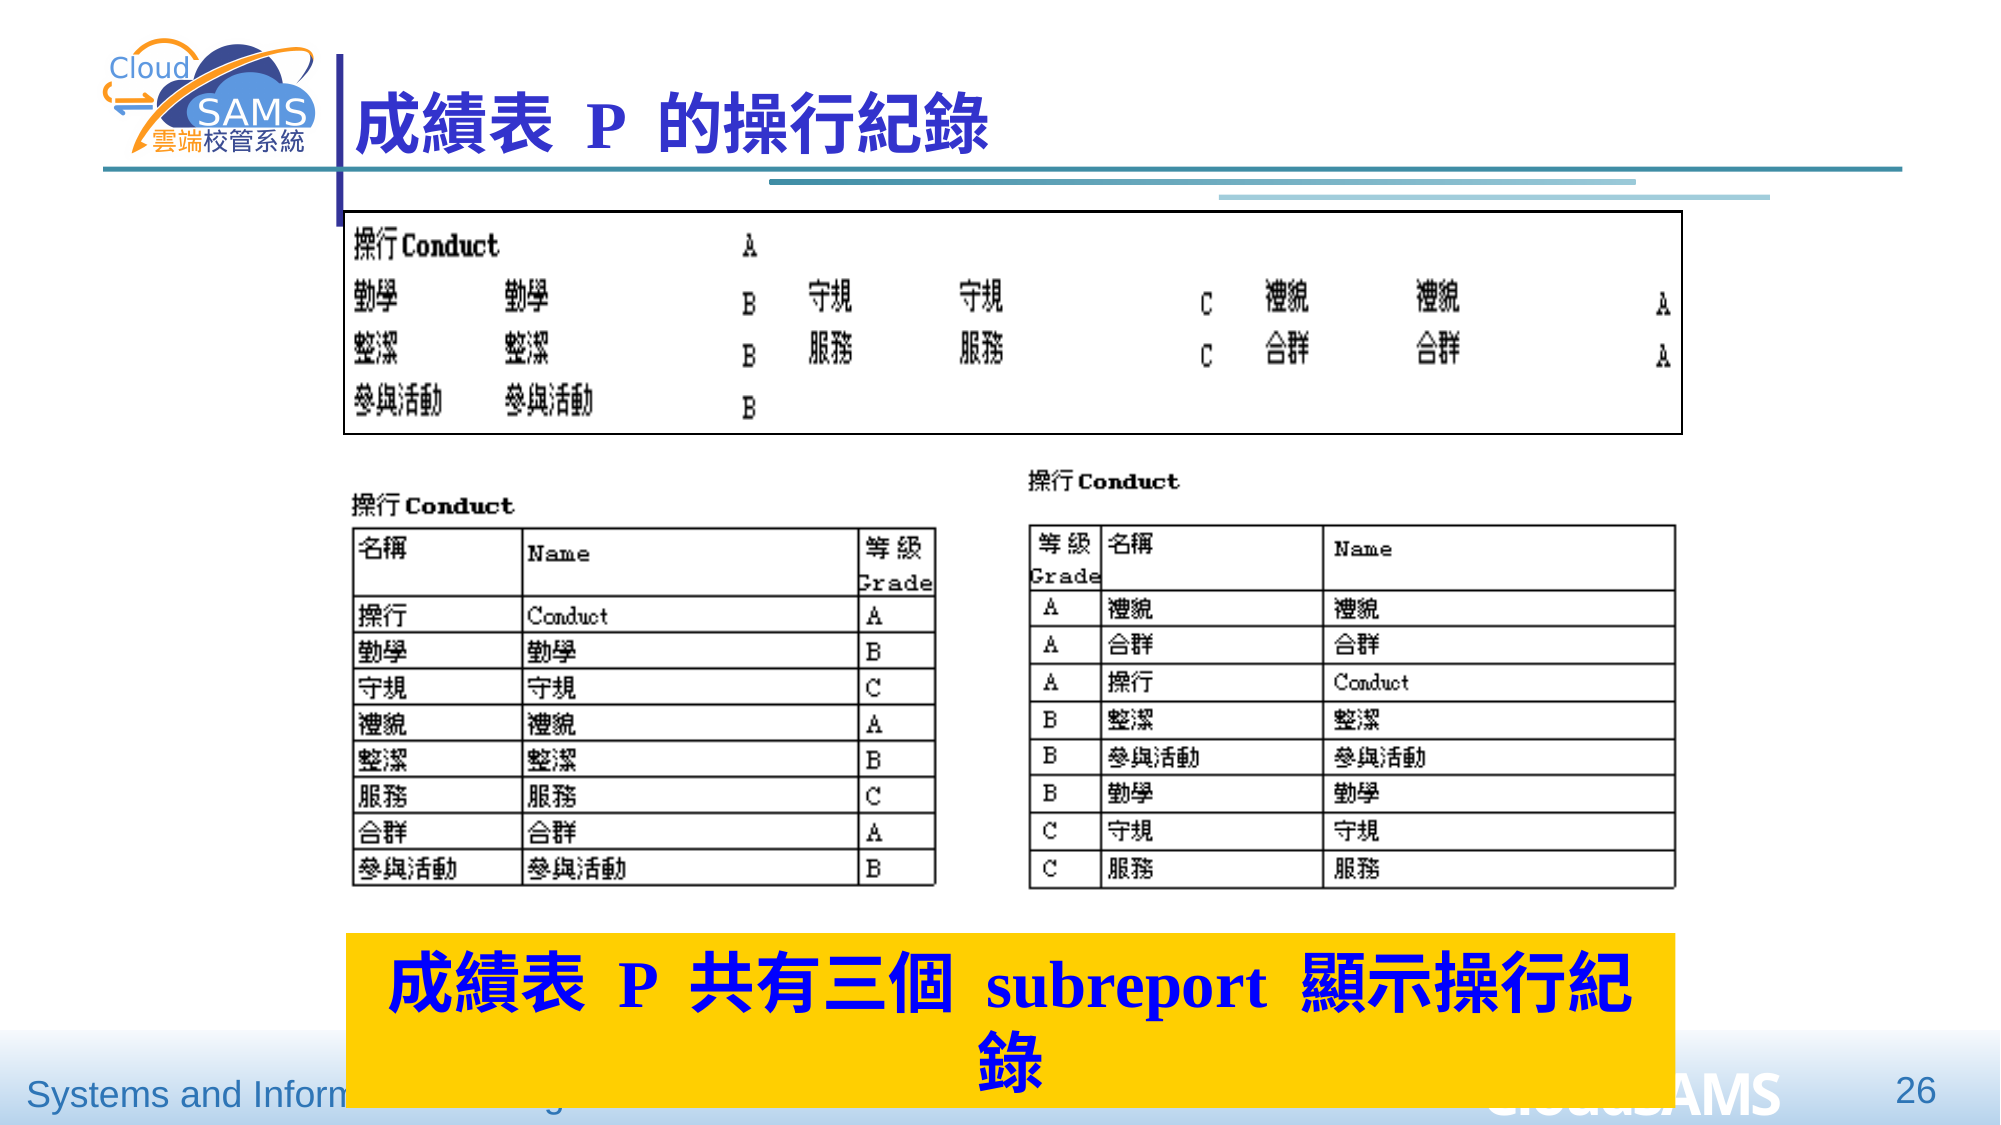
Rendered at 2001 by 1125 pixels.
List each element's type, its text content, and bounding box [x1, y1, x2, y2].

picture [344, 212, 1681, 434]
text_box 成績表 P 共有三個 subreport 顯示操行紀錄 [346, 933, 1676, 1108]
picture [87, 7, 349, 175]
title 成績表 P 的操行紀錄 [340, 44, 1907, 170]
picture [1020, 460, 1683, 896]
picture [345, 485, 946, 896]
slide_number 26 [1755, 1059, 1952, 1125]
